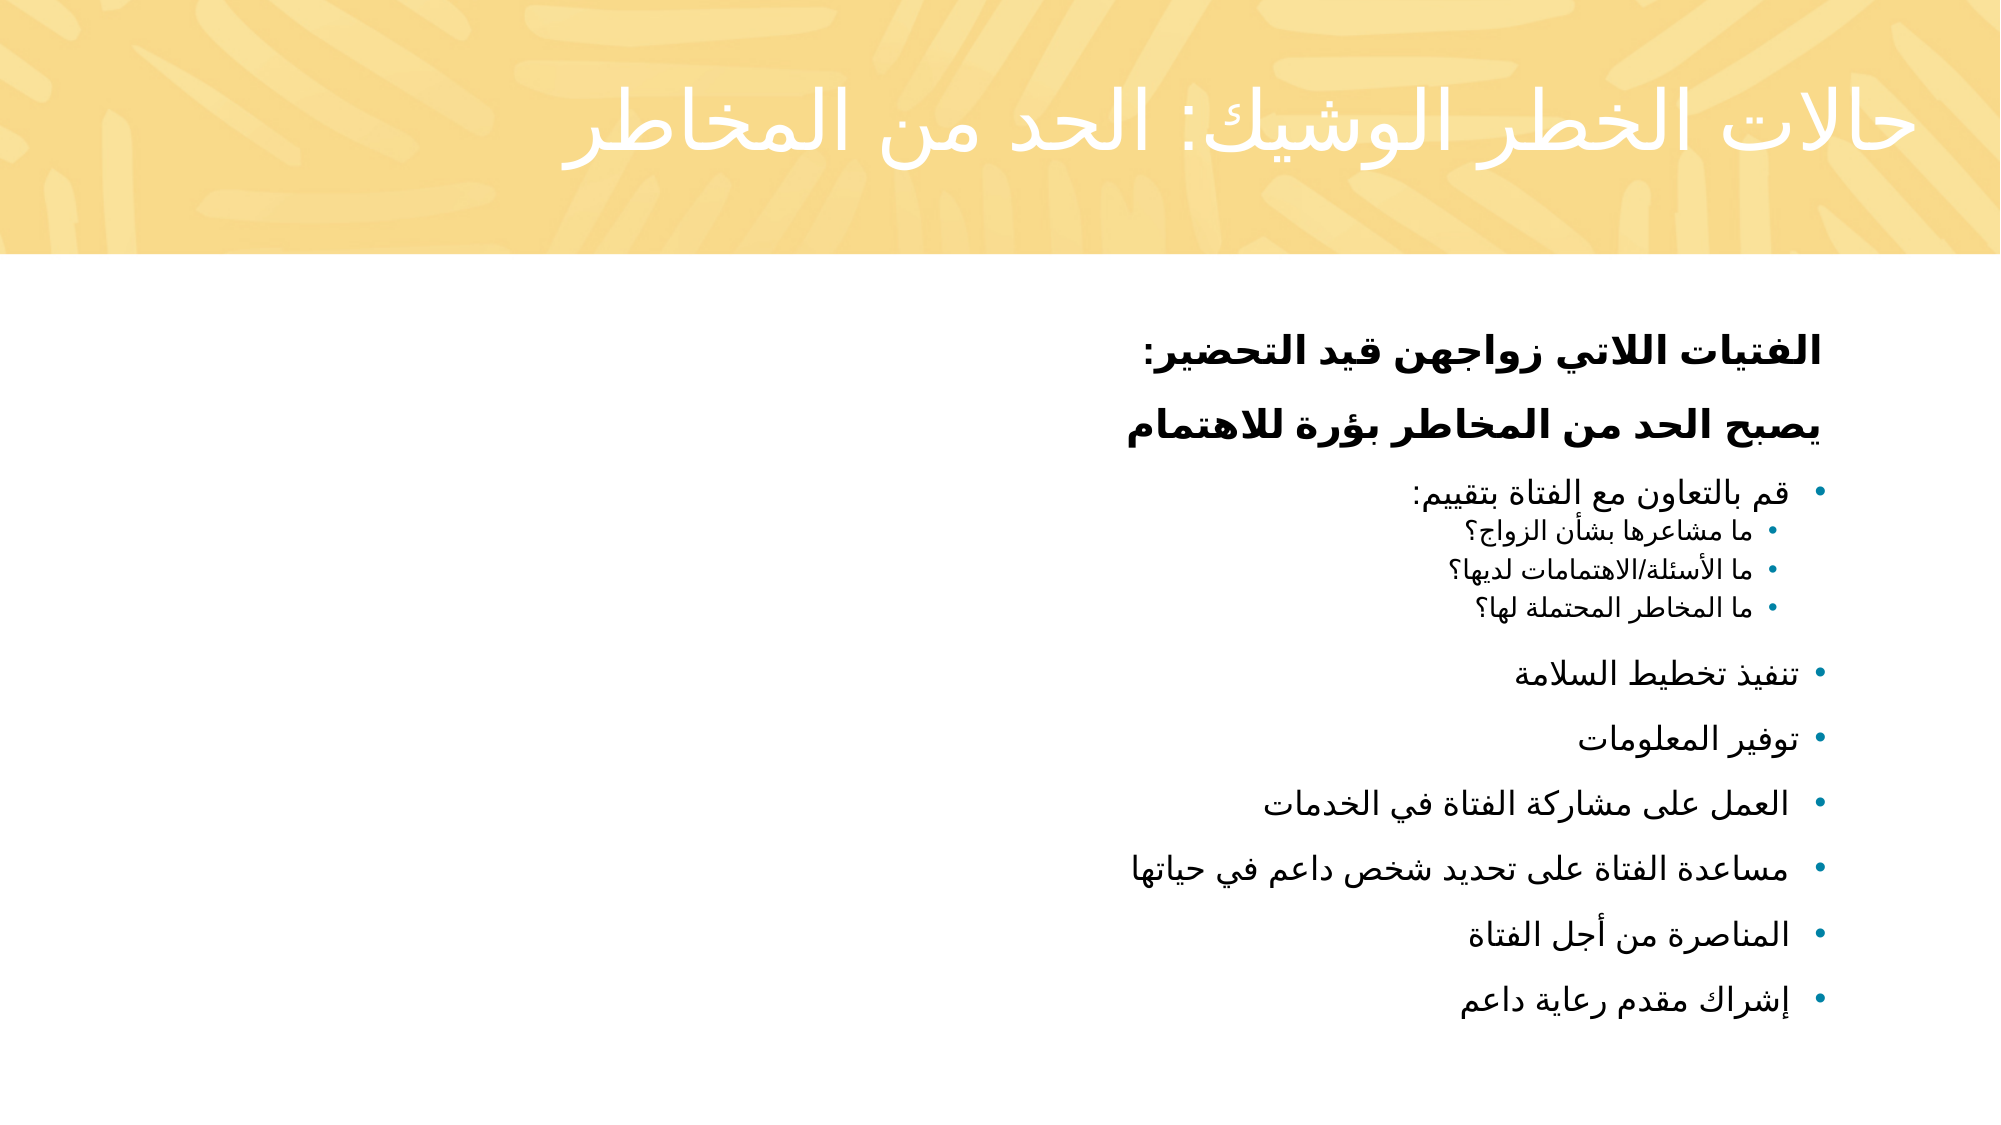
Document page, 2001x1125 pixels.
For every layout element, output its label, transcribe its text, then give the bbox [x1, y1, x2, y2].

title حالات الخطر الوشيك: الحد من المخاطر [61, 33, 1938, 220]
list الفتيات اللاتي زواجهن قيد التحضير: يصبح الحد من المخاطر بؤرة للاهتمام قم بالتعاون مع الفتاة بتقييم: ما مشاعرها بشأن الزواج؟ ما الأسئلة/الاهتمامات لديها؟ ما المخاطر المحتملة لها؟ تنفيذ تخطيط السلامة توفير المعلومات العمل على مشاركة الفتاة في الخدمات مساعدة الفتاة على تحديد شخص داعم في حياتها المناصرة من أجل الفتاة إشراك مقدم رعاية داعم [208, 312, 1831, 1036]
picture [0, 0, 2000, 1125]
